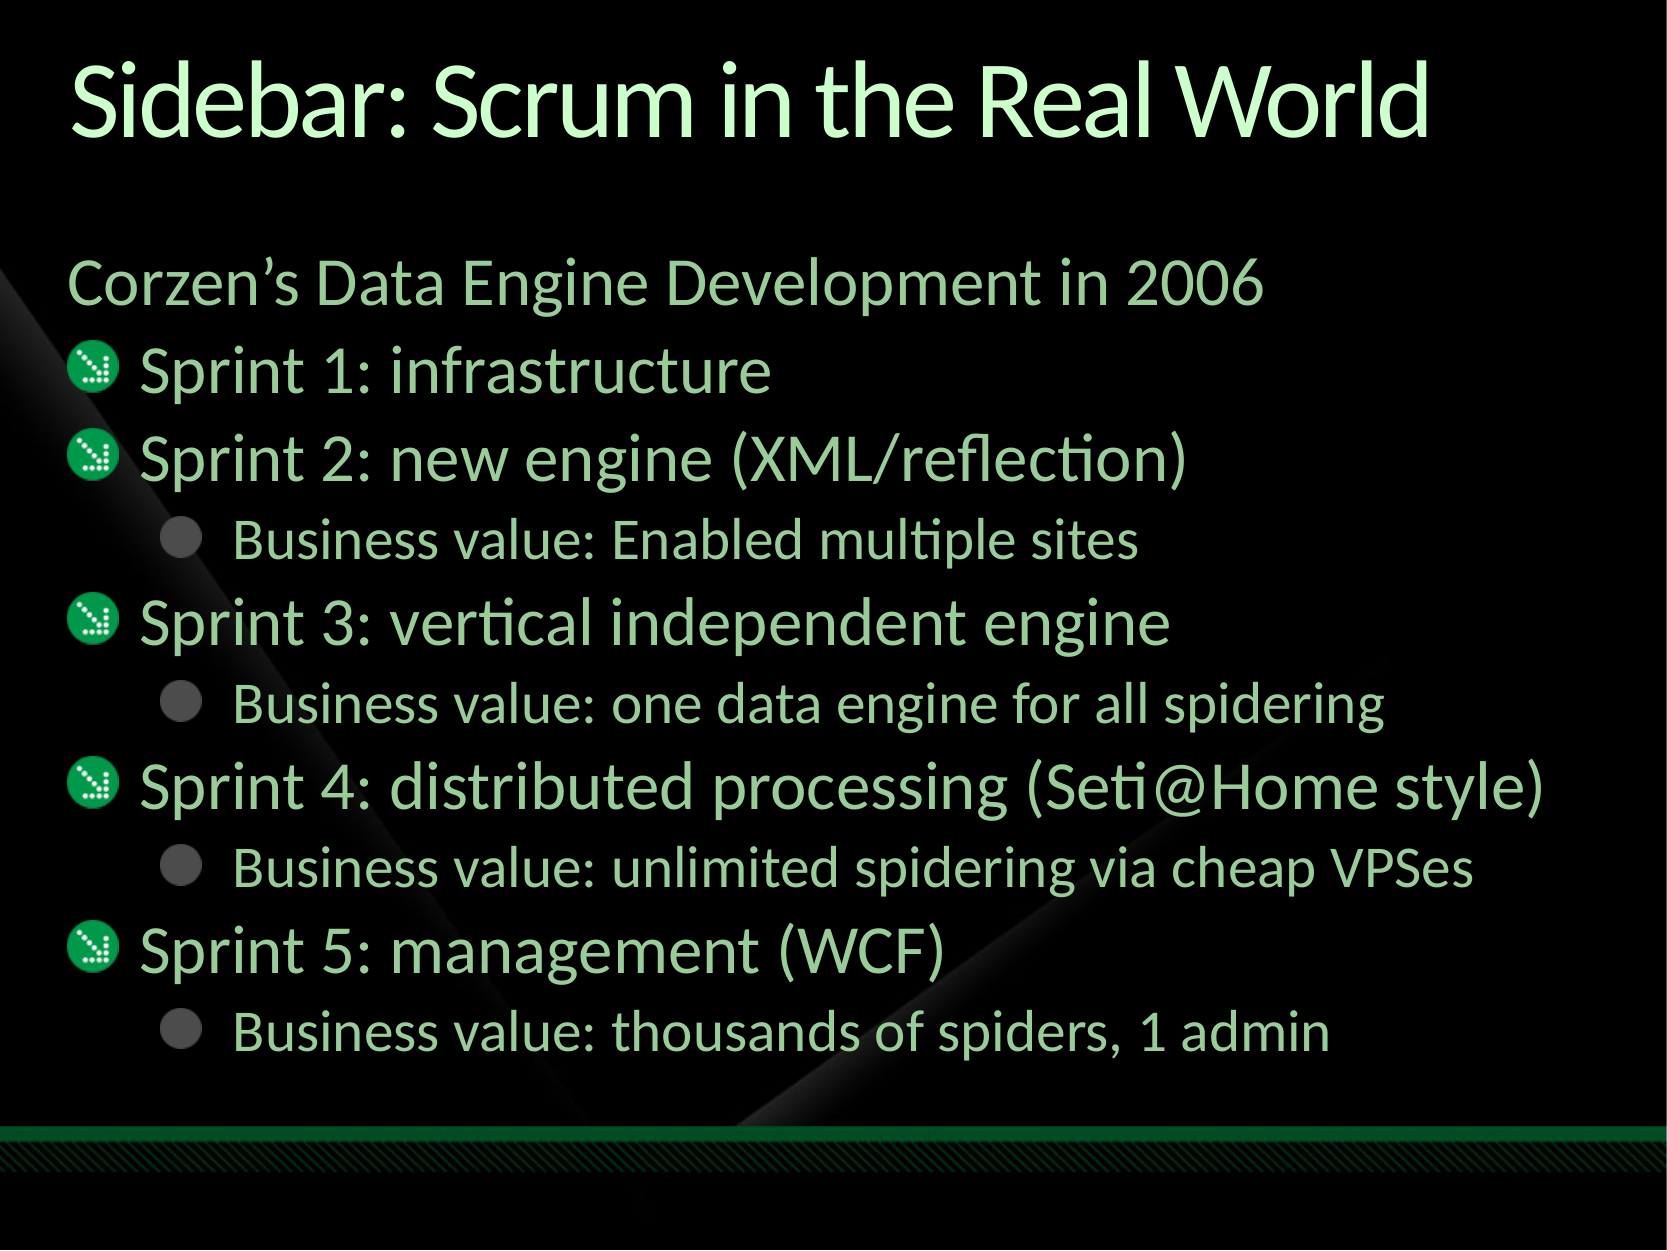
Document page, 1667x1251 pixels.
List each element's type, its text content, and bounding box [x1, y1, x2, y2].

list Corzen’s Data Engine Development in 2006 Sprint 1: infrastructure Sprint 2: new engine (XML/reflection) Business value: Enabled multiple sites Sprint 3: vertical independent engine Business value: one data engine for all spidering Sprint 4: distributed processing (Seti@Home style) Business value: unlimited spidering via cheap VPSes Sprint 5: management (WCF) Business value: thousands of spiders, 1 admin [67, 245, 1595, 1075]
picture [0, 0, 1667, 1250]
title Sidebar: Scrum in the Real World [69, 41, 1598, 164]
